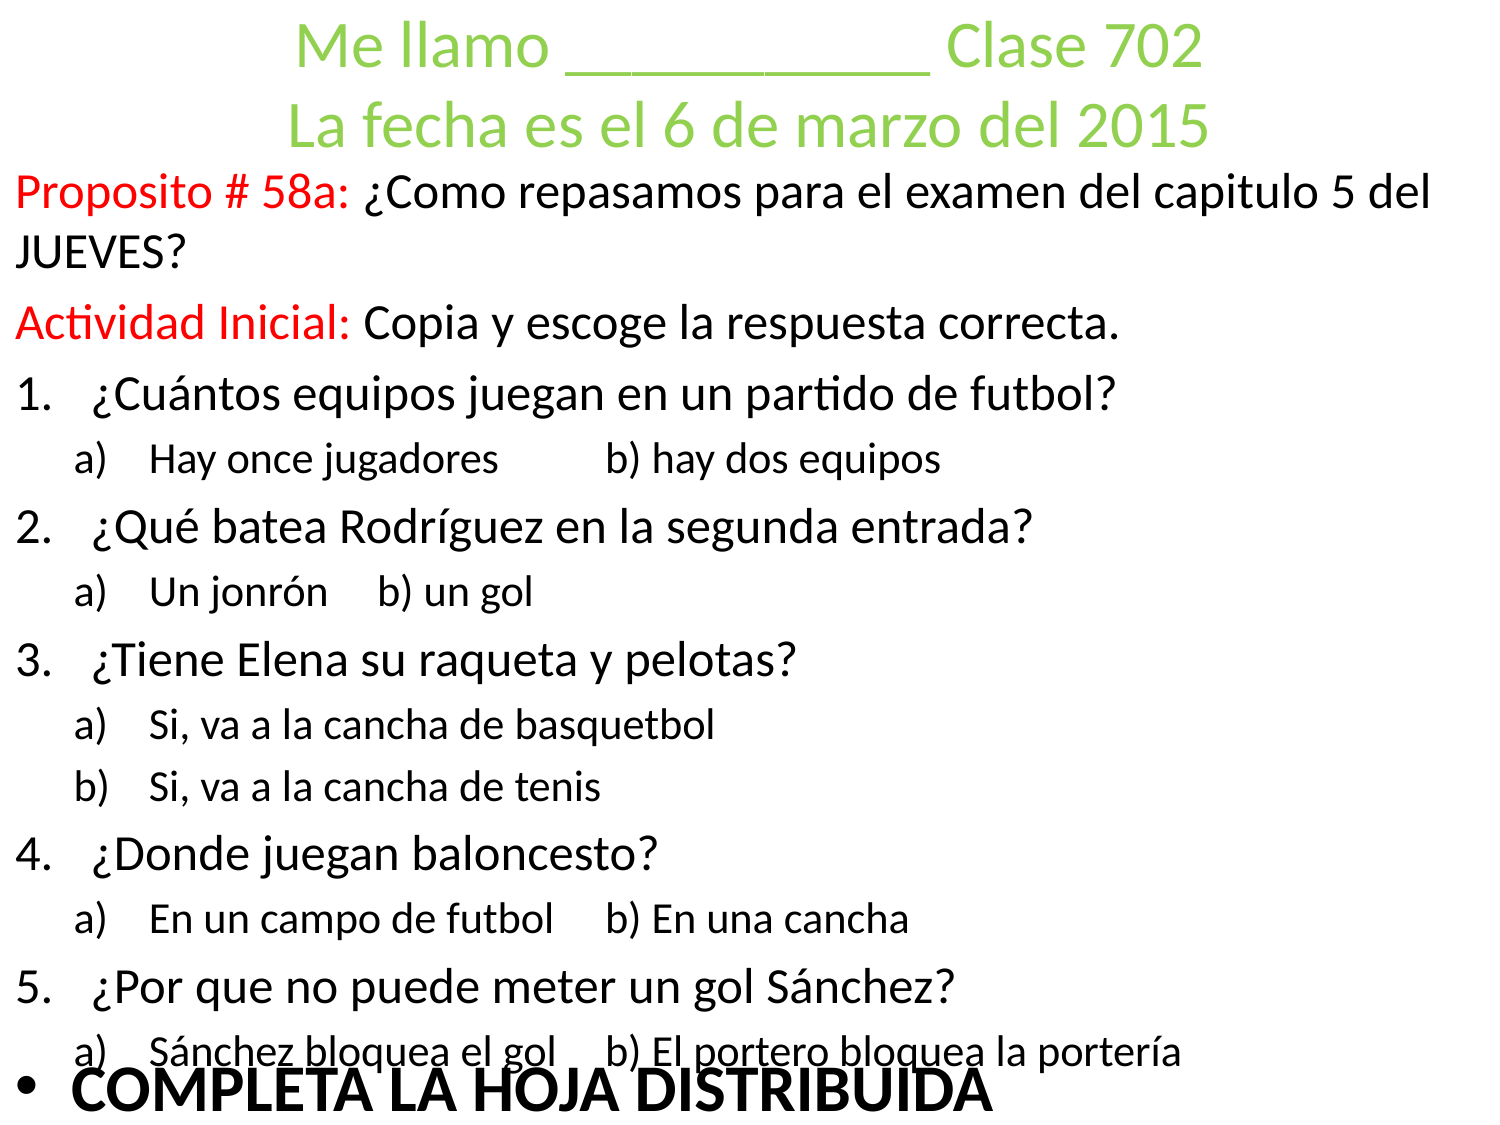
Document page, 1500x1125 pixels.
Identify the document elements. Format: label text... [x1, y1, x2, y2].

title Me llamo ___________ Clase 702 La fecha es el 6 de marzo del 2015 [75, 0, 1425, 149]
list Proposito # 58a: ¿Como repasamos para el examen del capitulo 5 del JUEVES? Actividad Inicial: Copia y escoge la respuesta correcta. ¿Cuántos equipos juegan en un partido de futbol? Hay once jugadores b) hay dos equipos ¿Qué batea Rodríguez en la segunda entrada? Un jonrón b) un gol ¿Tiene Elena su raqueta y pelotas? Si, va a la cancha de basquetbol Si, va a la cancha de tenis ¿Donde juegan baloncesto? En un campo de futbol b) En una cancha ¿Por que no puede meter un gol Sánchez? Sánchez bloquea el gol b) El portero bloquea la portería [0, 149, 1500, 1088]
text_box COMPLETA LA HOJA DISTRIBUIDA [0, 1037, 1400, 1125]
